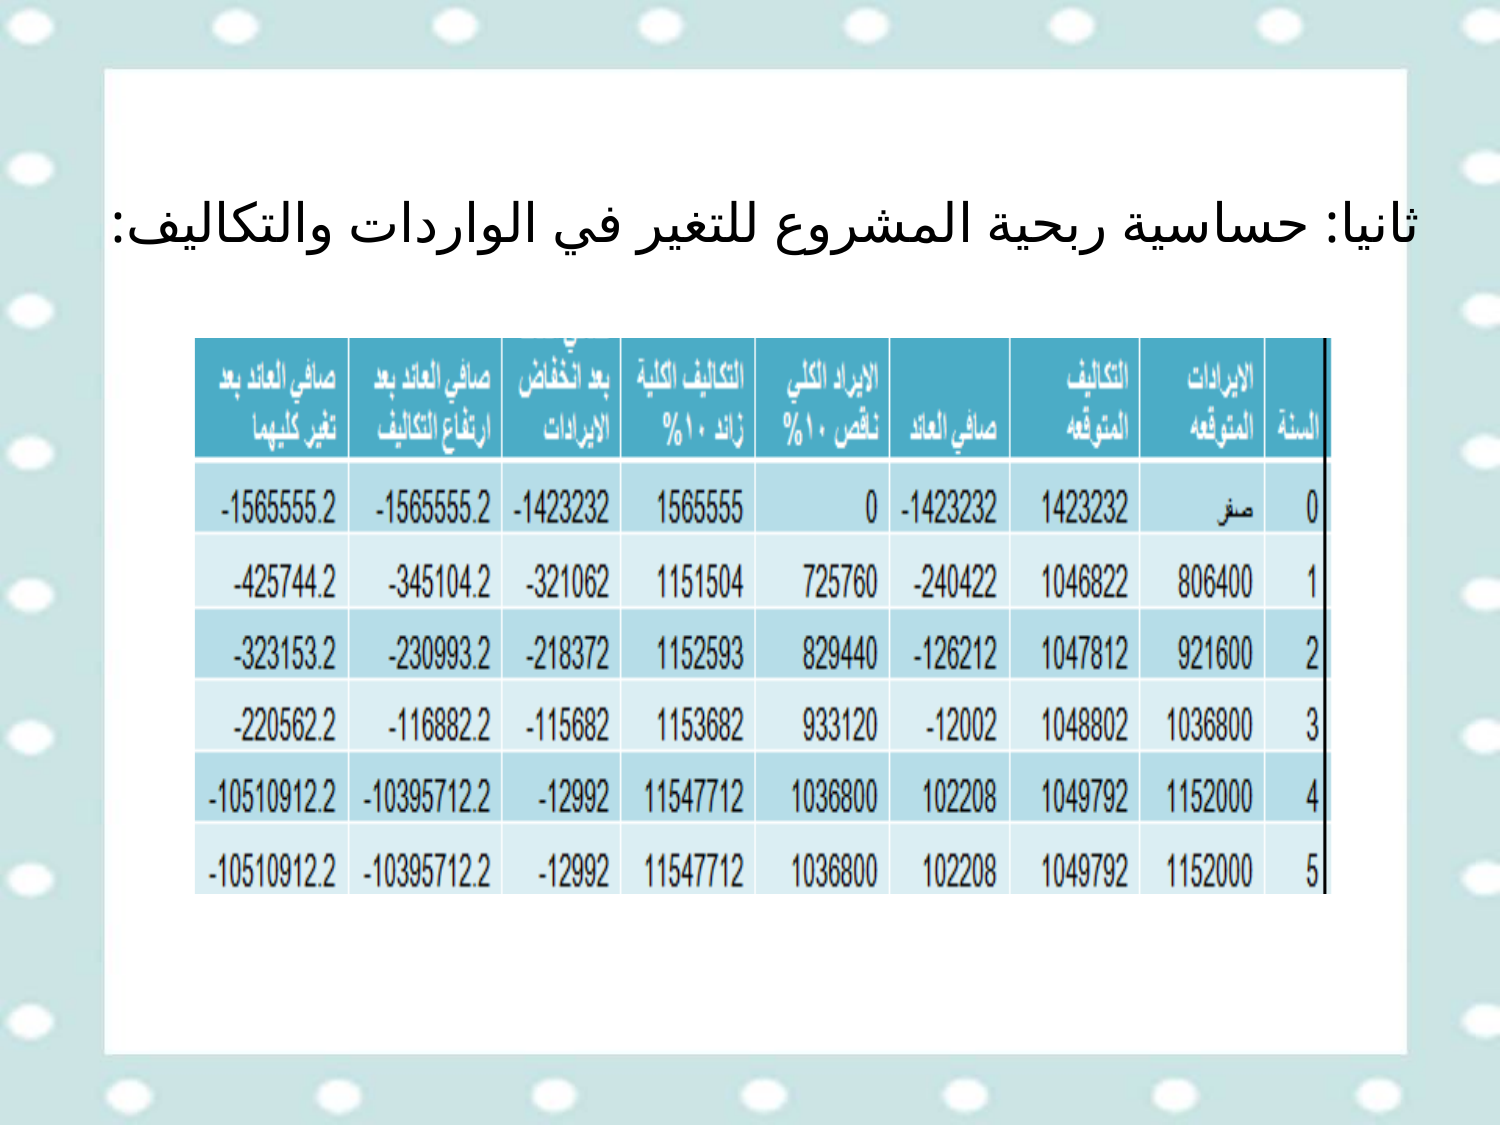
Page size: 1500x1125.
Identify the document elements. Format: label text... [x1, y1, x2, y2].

title ثانيا: حساسية ربحية المشروع للتغير في الواردات والتكاليف: [90, 150, 1441, 339]
picture [0, 0, 1500, 1125]
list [194, 337, 1337, 894]
